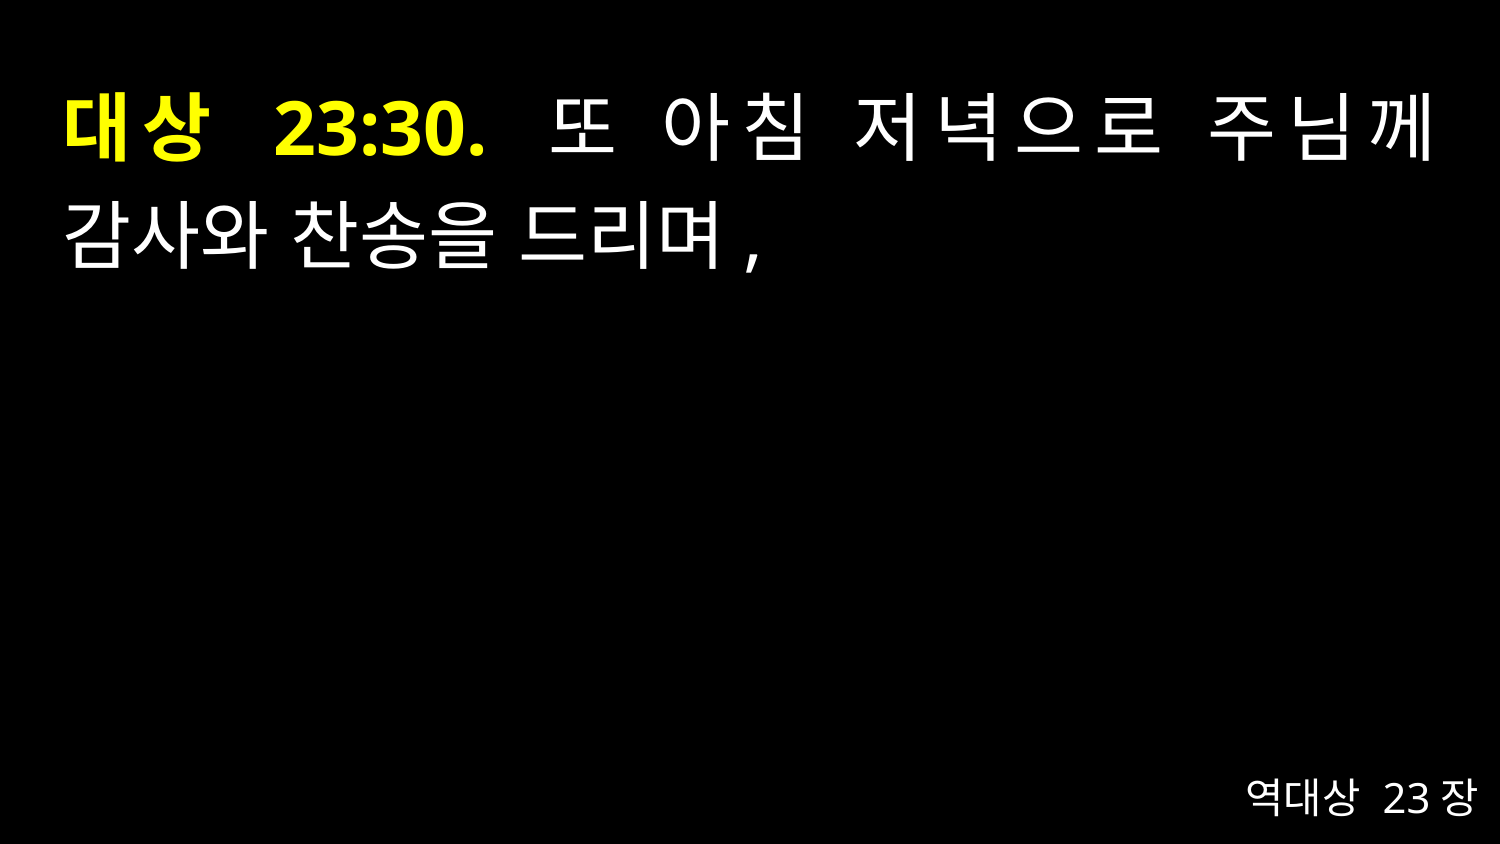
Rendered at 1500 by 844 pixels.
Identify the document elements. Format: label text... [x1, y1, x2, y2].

subtitle 역대상 23장 [916, 770, 1500, 844]
title 대상 23:30. 또 아침 저녁으로 주님께 감사와 찬송을 드리며, [0, 0, 1500, 844]
